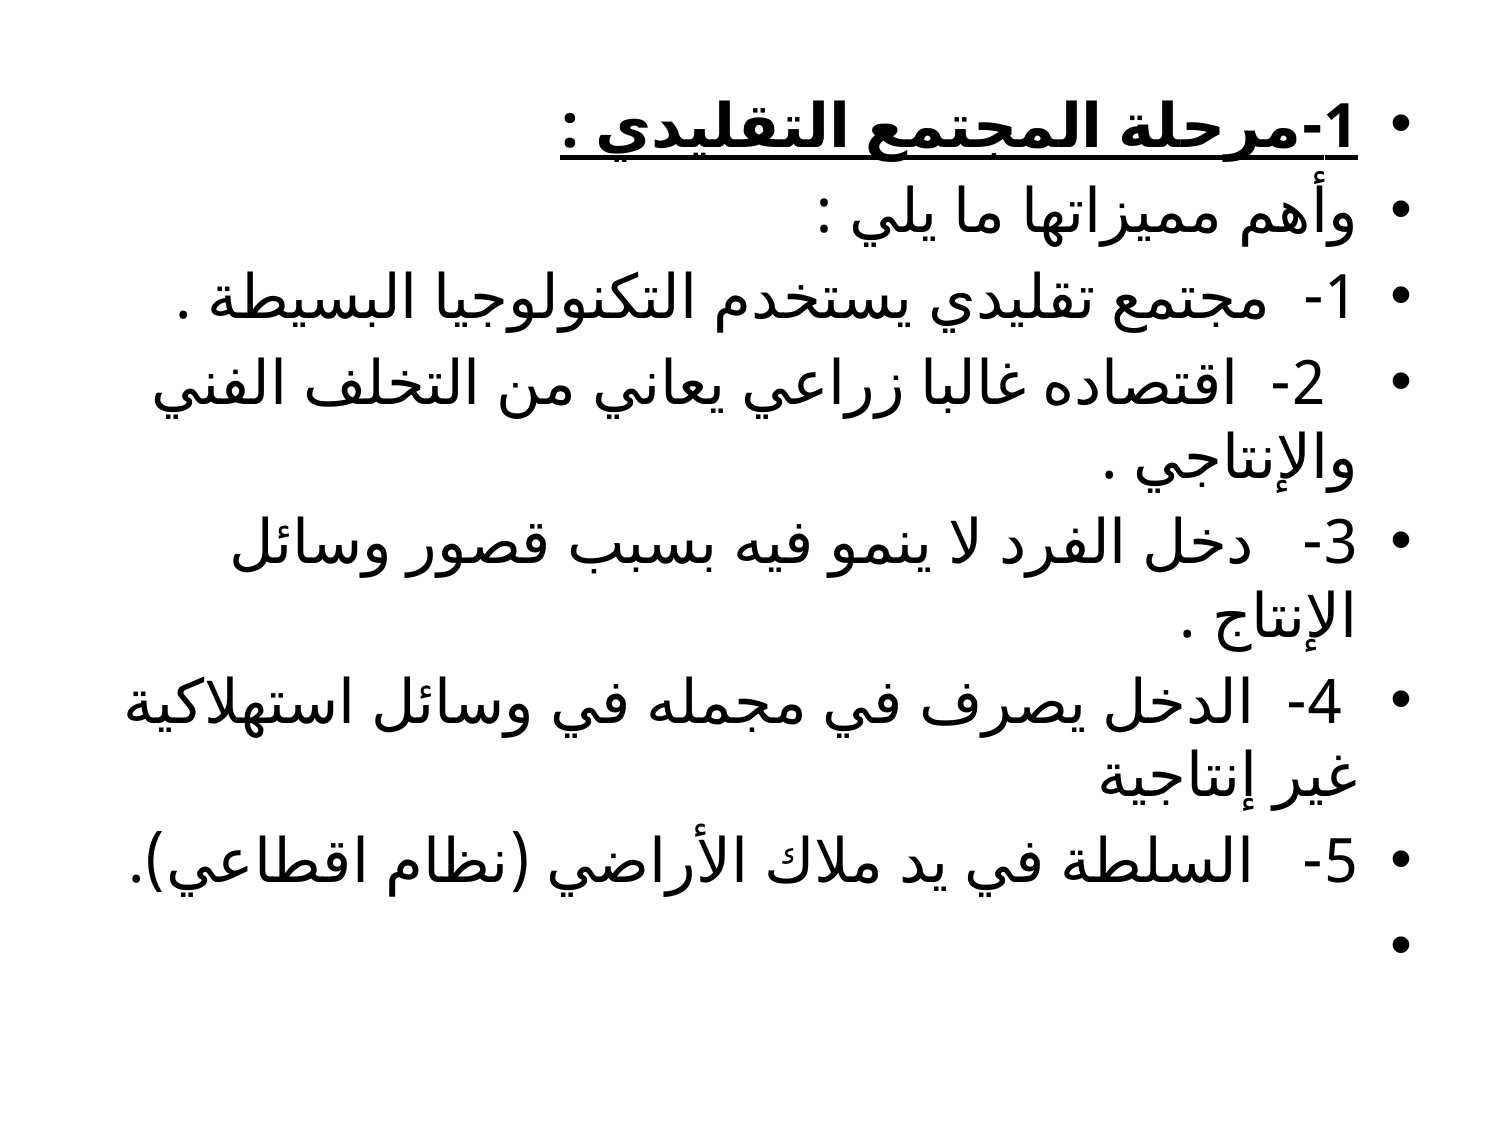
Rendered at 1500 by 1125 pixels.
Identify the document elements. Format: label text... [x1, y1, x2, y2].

list 1-مرحلة المجتمع التقليدي : وأهم مميزاتها ما يلي : 1- مجتمع تقليدي يستخدم التكنولوجيا البسيطة . 2- اقتصاده غالبا زراعي يعاني من التخلف الفني والإنتاجي . 3- دخل الفرد لا ينمو فيه بسبب قصور وسائل الإنتاج . 4- الدخل يصرف في مجمله في وسائل استهلاكية غير إنتاجية 5- السلطة في يد ملاك الأراضي (نظام اقطاعي). [75, 78, 1425, 1005]
